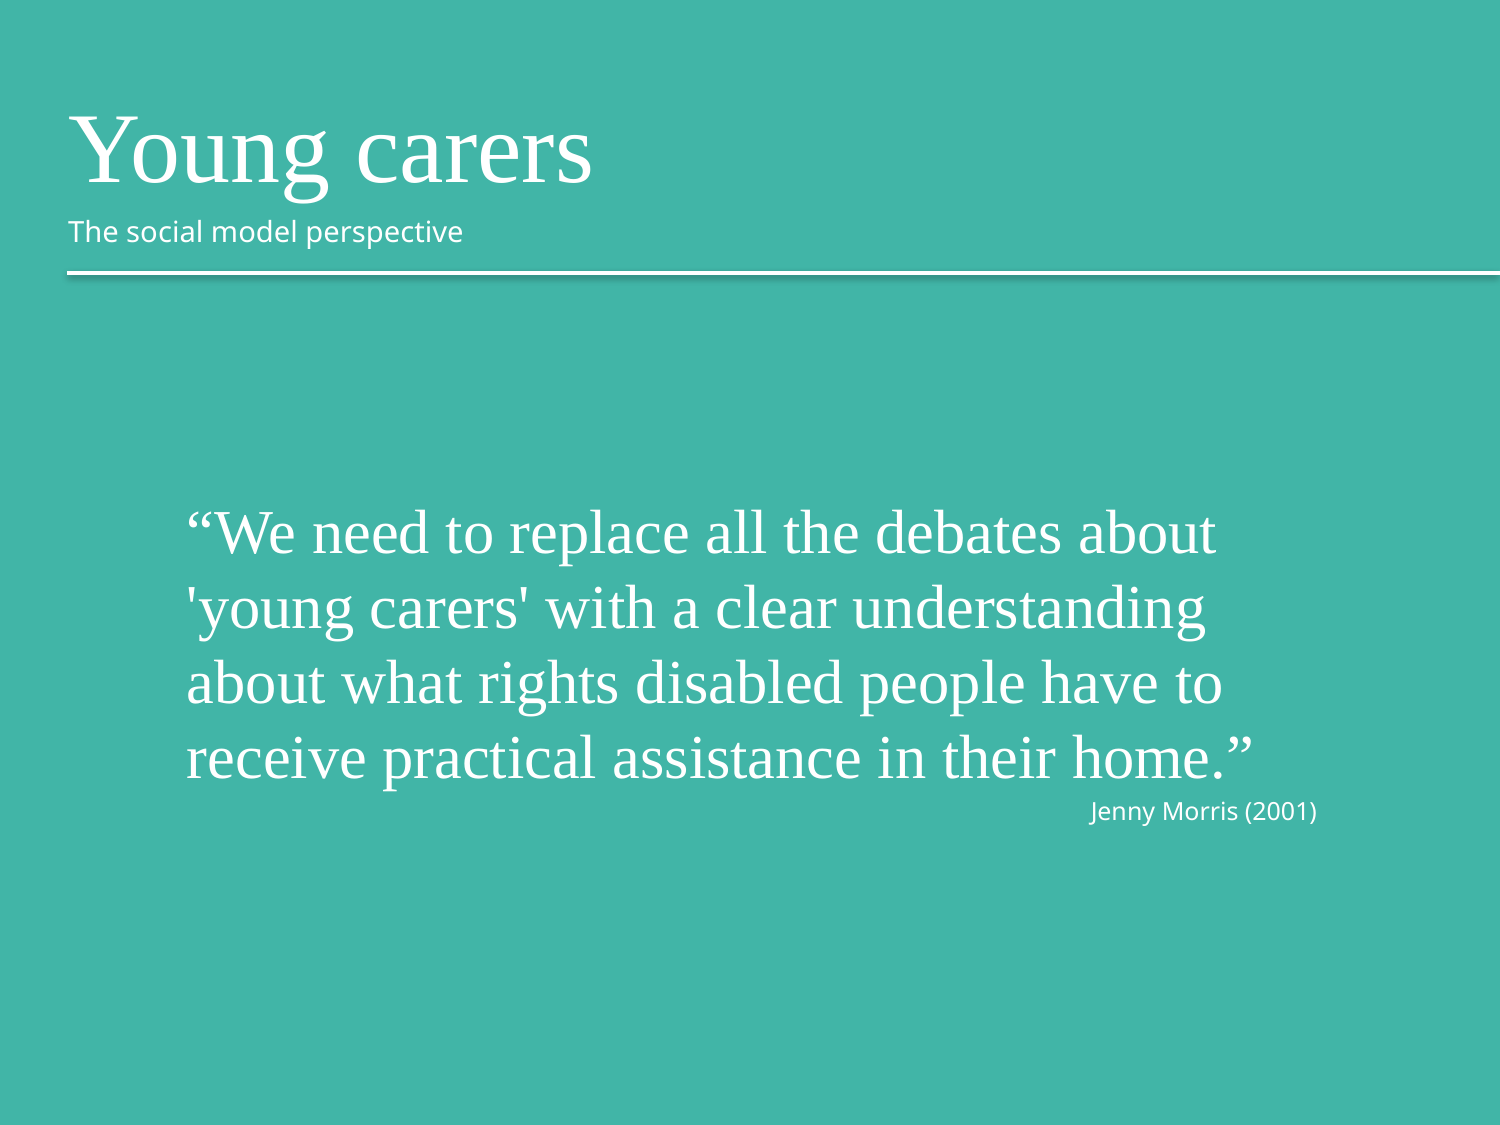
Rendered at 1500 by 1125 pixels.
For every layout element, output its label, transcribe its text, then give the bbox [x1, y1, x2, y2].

text_box Young carers [53, 45, 1446, 262]
list “We need to replace all the debates about 'young carers' with a clear understanding about what rights disabled people have to receive practical assistance in their home.” Jenny Morris (2001) [171, 483, 1333, 999]
text_box The social model perspective [53, 205, 1104, 283]
